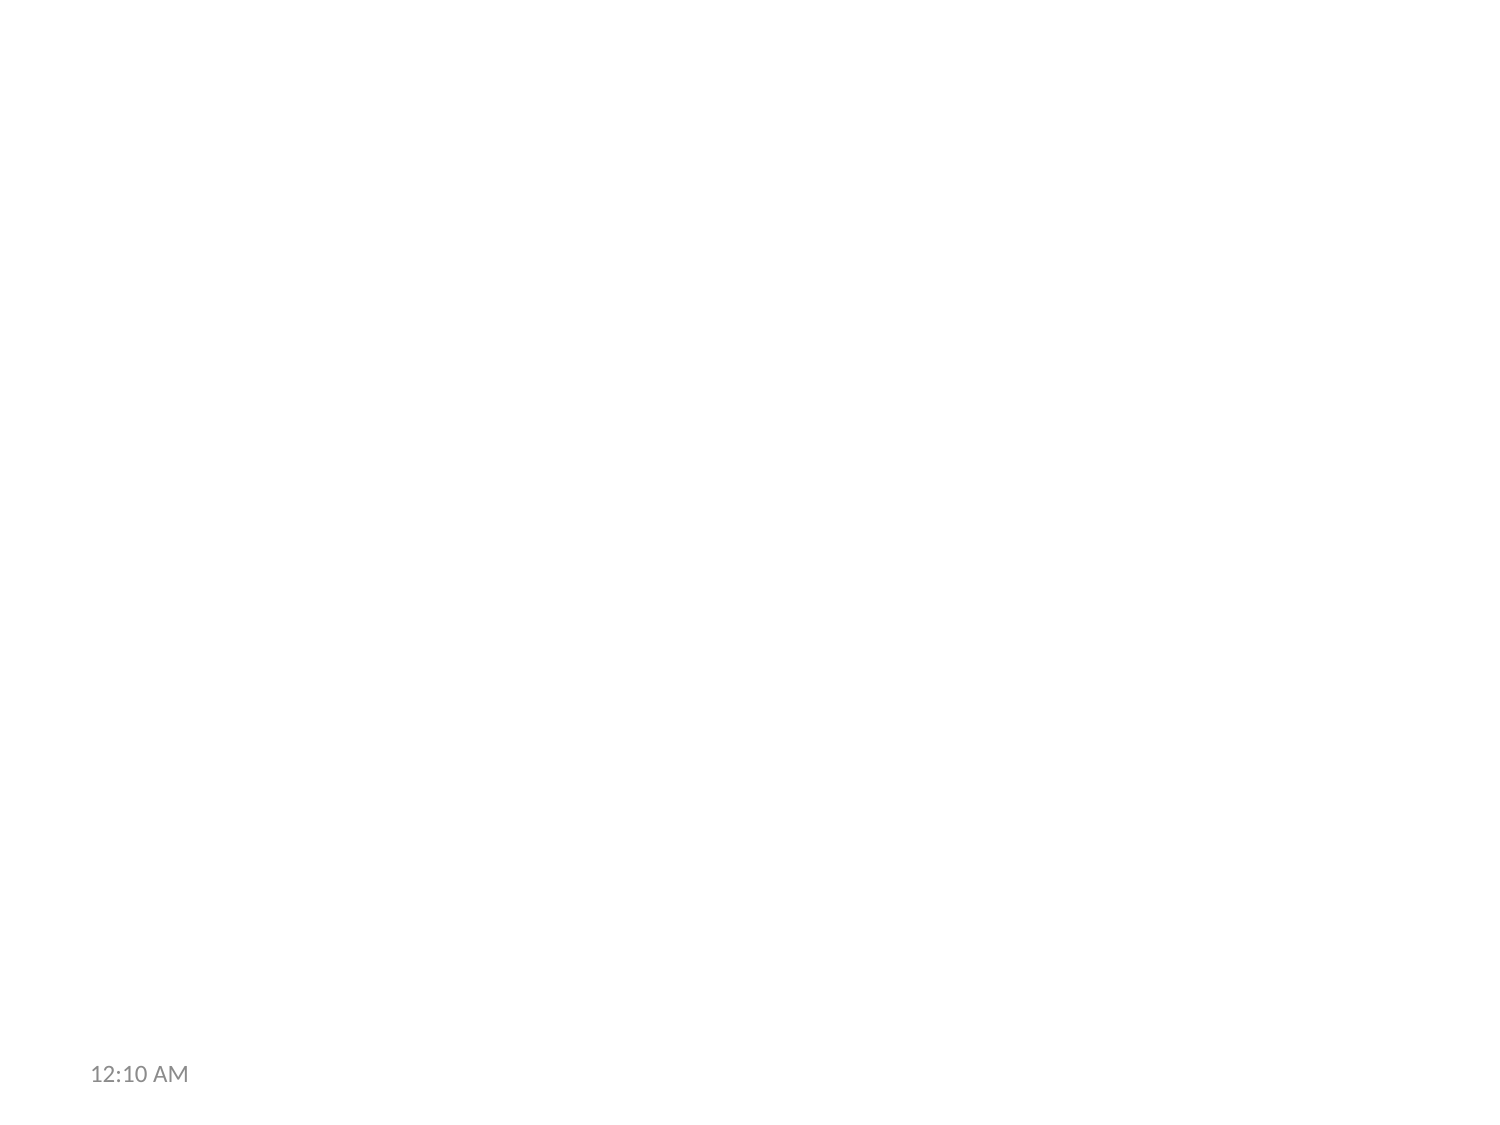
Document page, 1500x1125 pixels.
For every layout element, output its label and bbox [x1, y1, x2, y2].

slide_number [75, 1042, 425, 1103]
